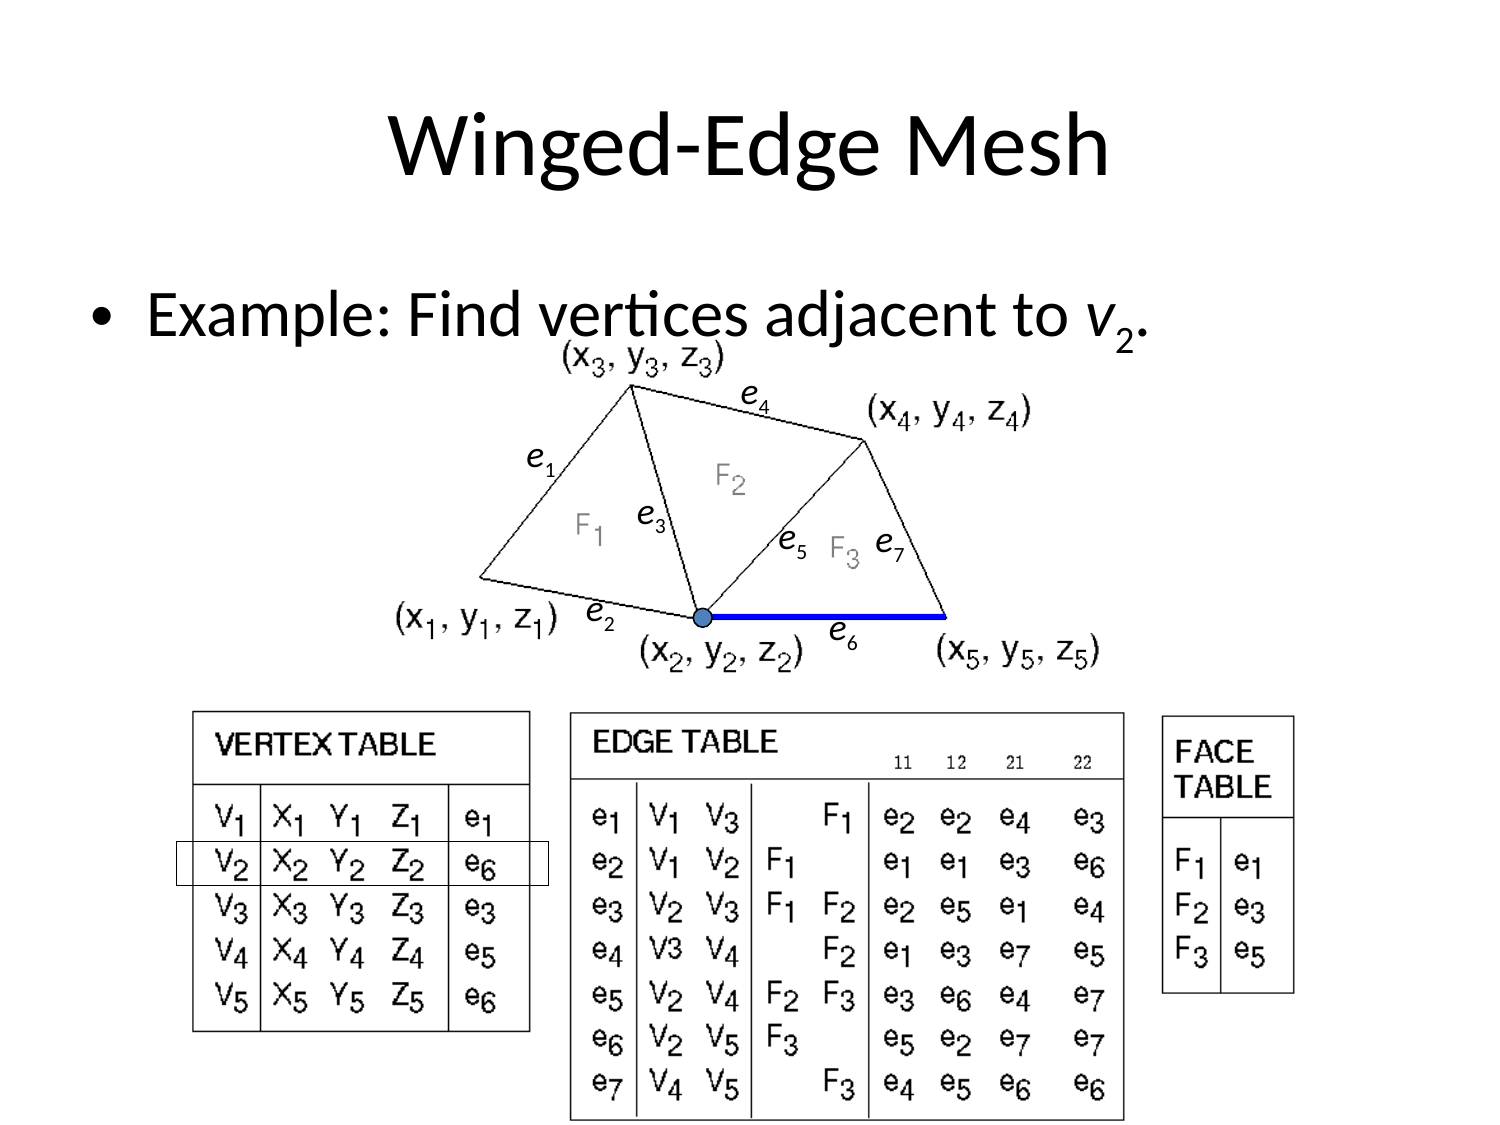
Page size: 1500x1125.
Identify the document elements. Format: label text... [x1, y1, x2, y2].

title Winged-Edge Mesh [75, 45, 1425, 233]
list Example: Find vertices adjacent to v2. [75, 262, 1425, 1005]
picture [562, 707, 1130, 1125]
picture [1158, 713, 1301, 999]
picture [371, 318, 1122, 702]
text_box [543, 841, 549, 886]
picture [187, 706, 540, 1039]
text_box [176, 841, 182, 886]
